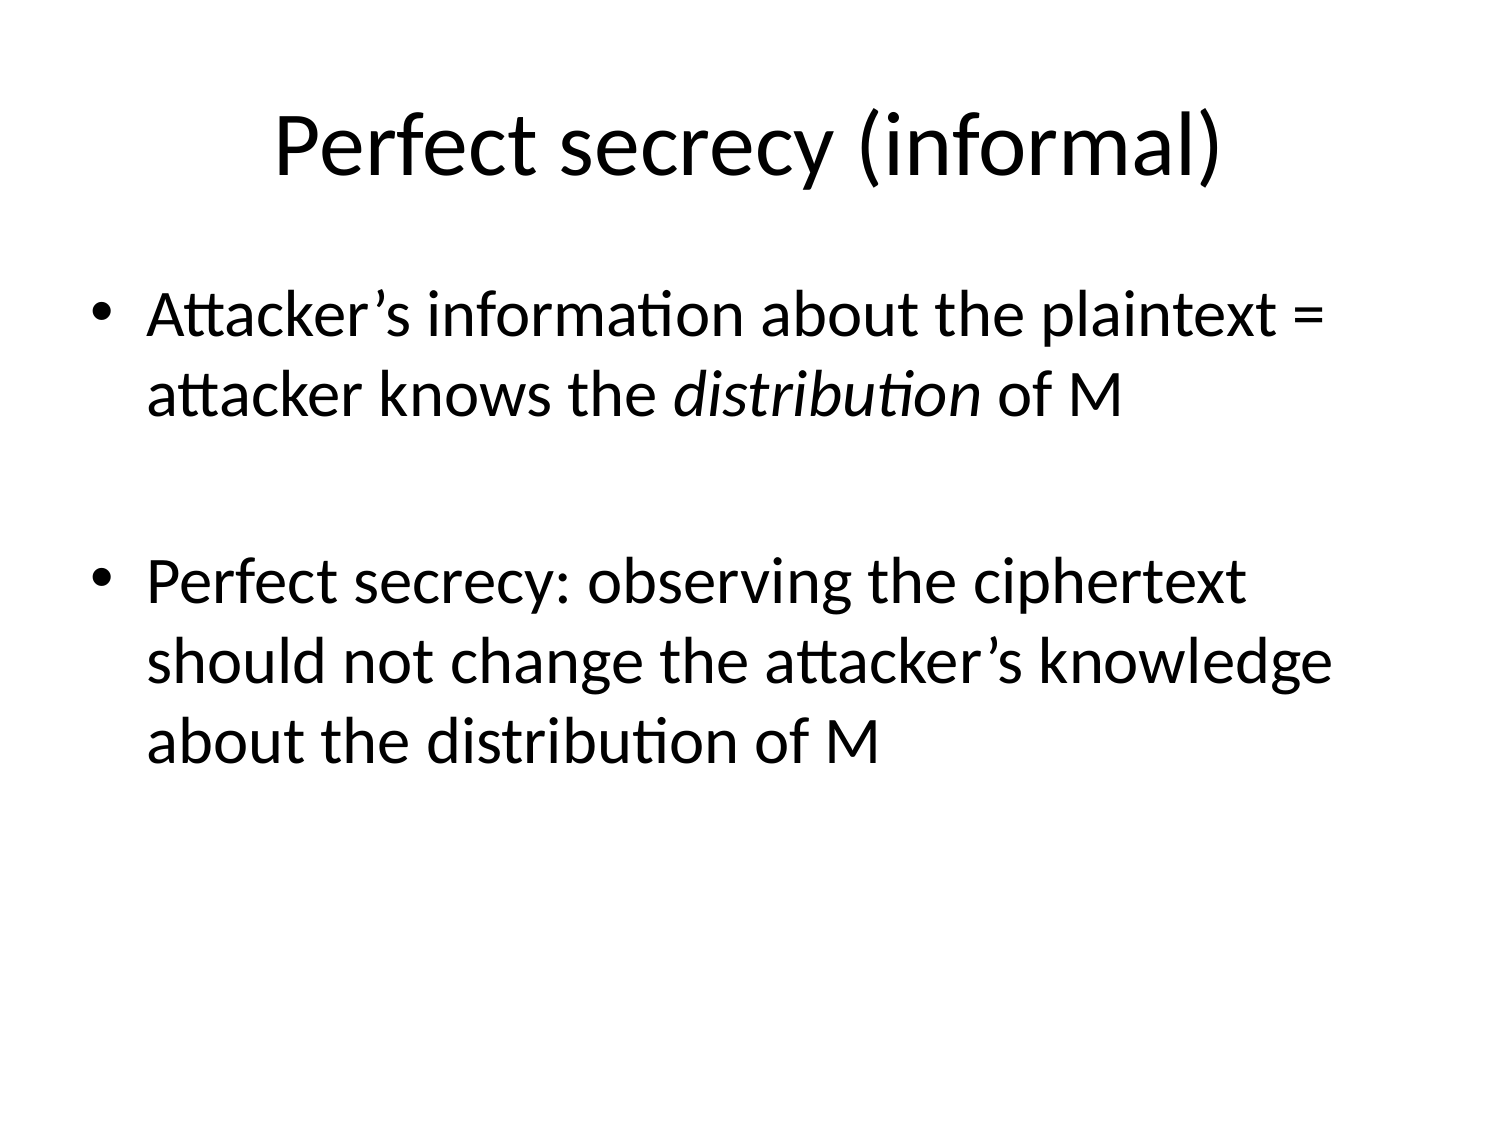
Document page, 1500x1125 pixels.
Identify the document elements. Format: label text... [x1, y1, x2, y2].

list Attacker’s information about the plaintext = attacker knows the distribution of M Perfect secrecy: observing the ciphertext should not change the attacker’s knowledge about the distribution of M [75, 262, 1425, 1005]
title Perfect secrecy (informal) [75, 45, 1425, 233]
